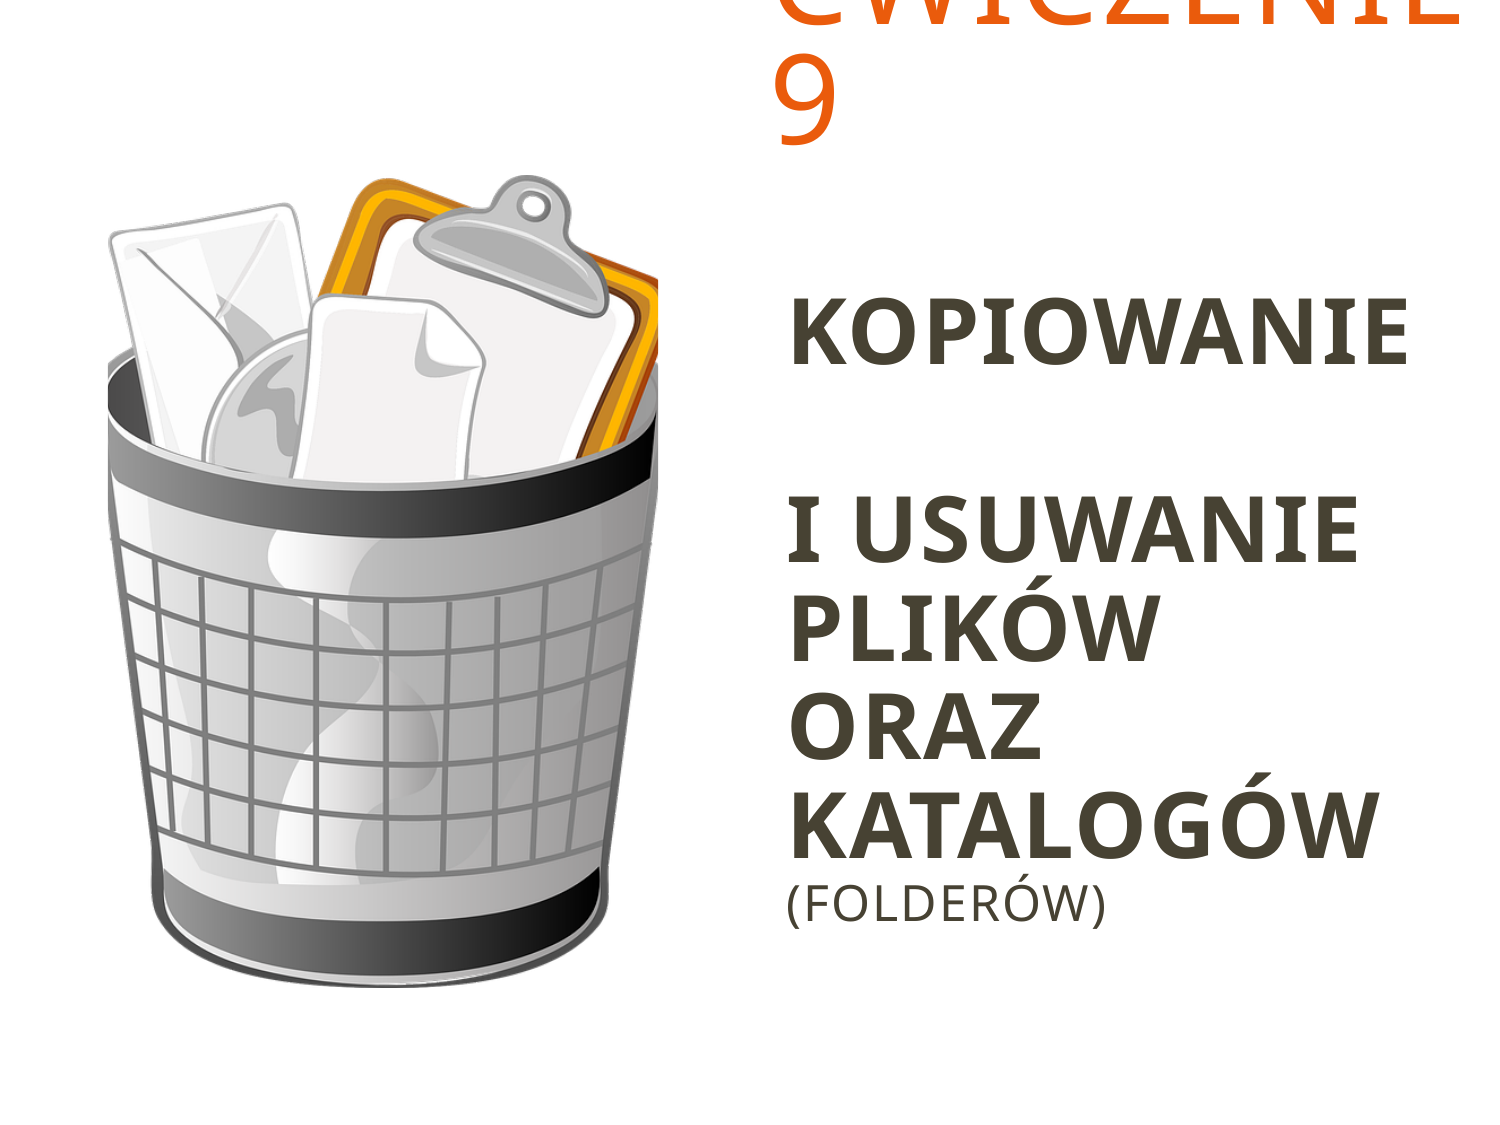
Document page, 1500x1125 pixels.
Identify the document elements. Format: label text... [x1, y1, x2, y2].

picture [107, 175, 659, 989]
text_box ĆWICZENIE 9 [754, 46, 1500, 176]
list Kopiowanie i usuwanie plików oraz katalogów (folderów) [778, 291, 1441, 926]
